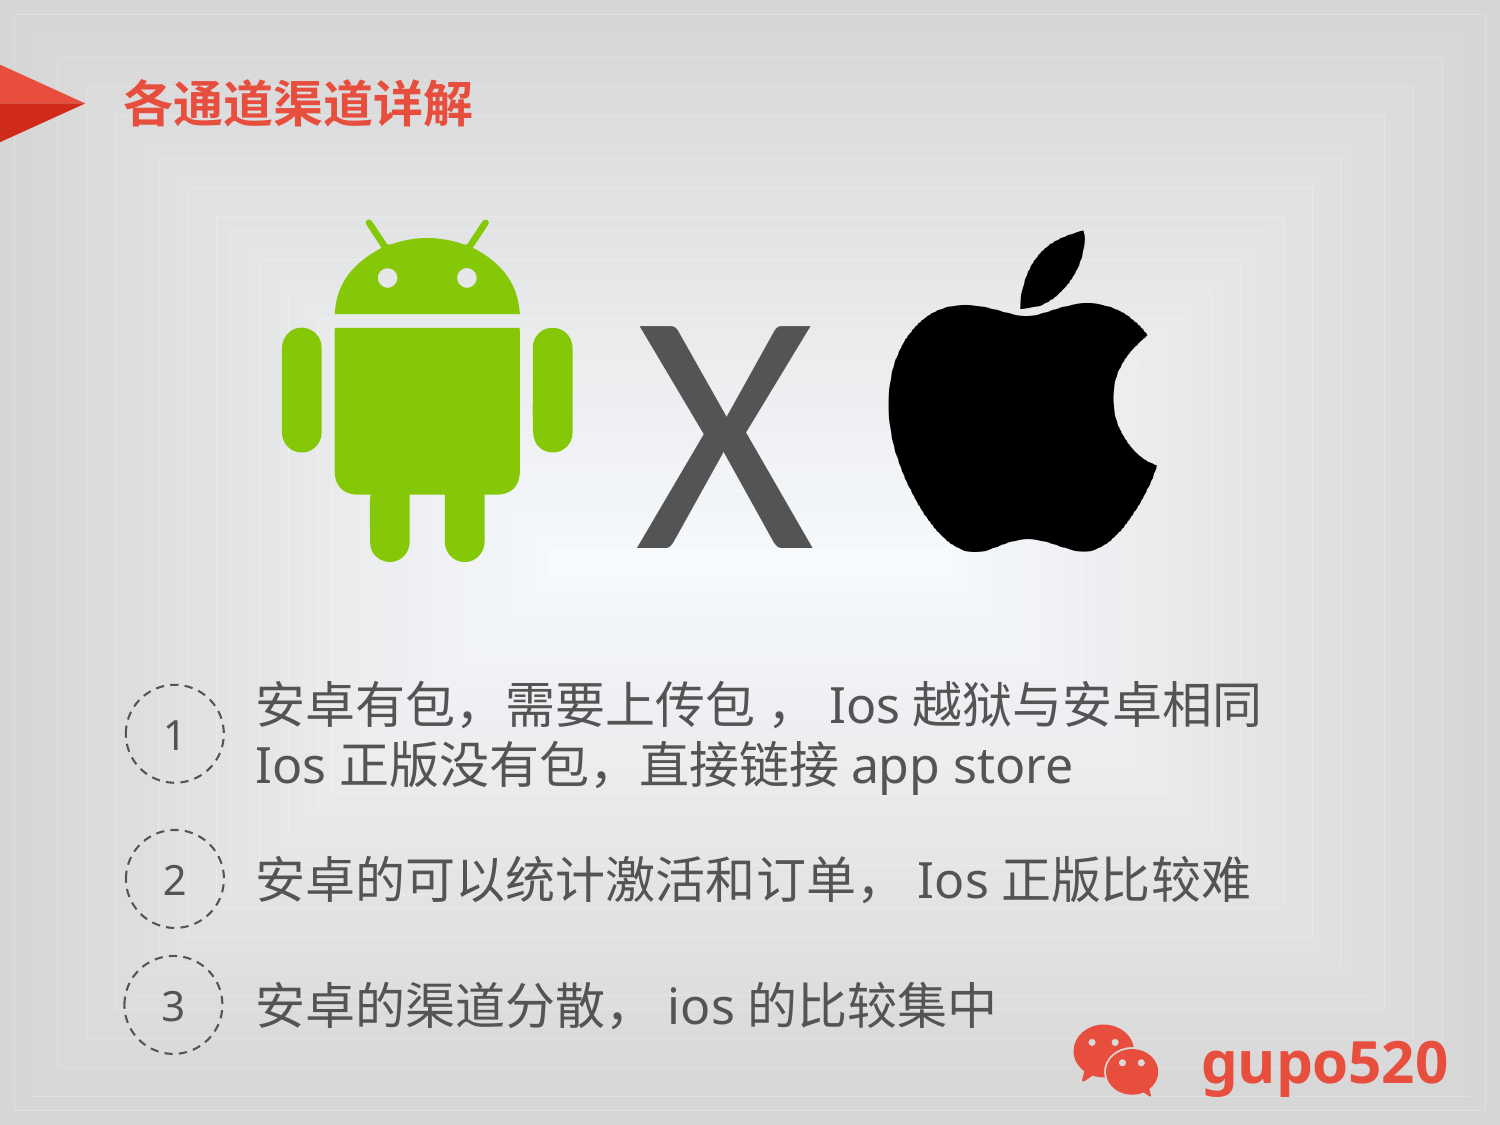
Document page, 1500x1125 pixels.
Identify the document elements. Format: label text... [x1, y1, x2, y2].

text_box 各通道渠道详解 [108, 65, 517, 141]
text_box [124, 665, 1414, 1054]
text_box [281, 195, 1218, 630]
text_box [0, 64, 86, 143]
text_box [1073, 1018, 1473, 1104]
